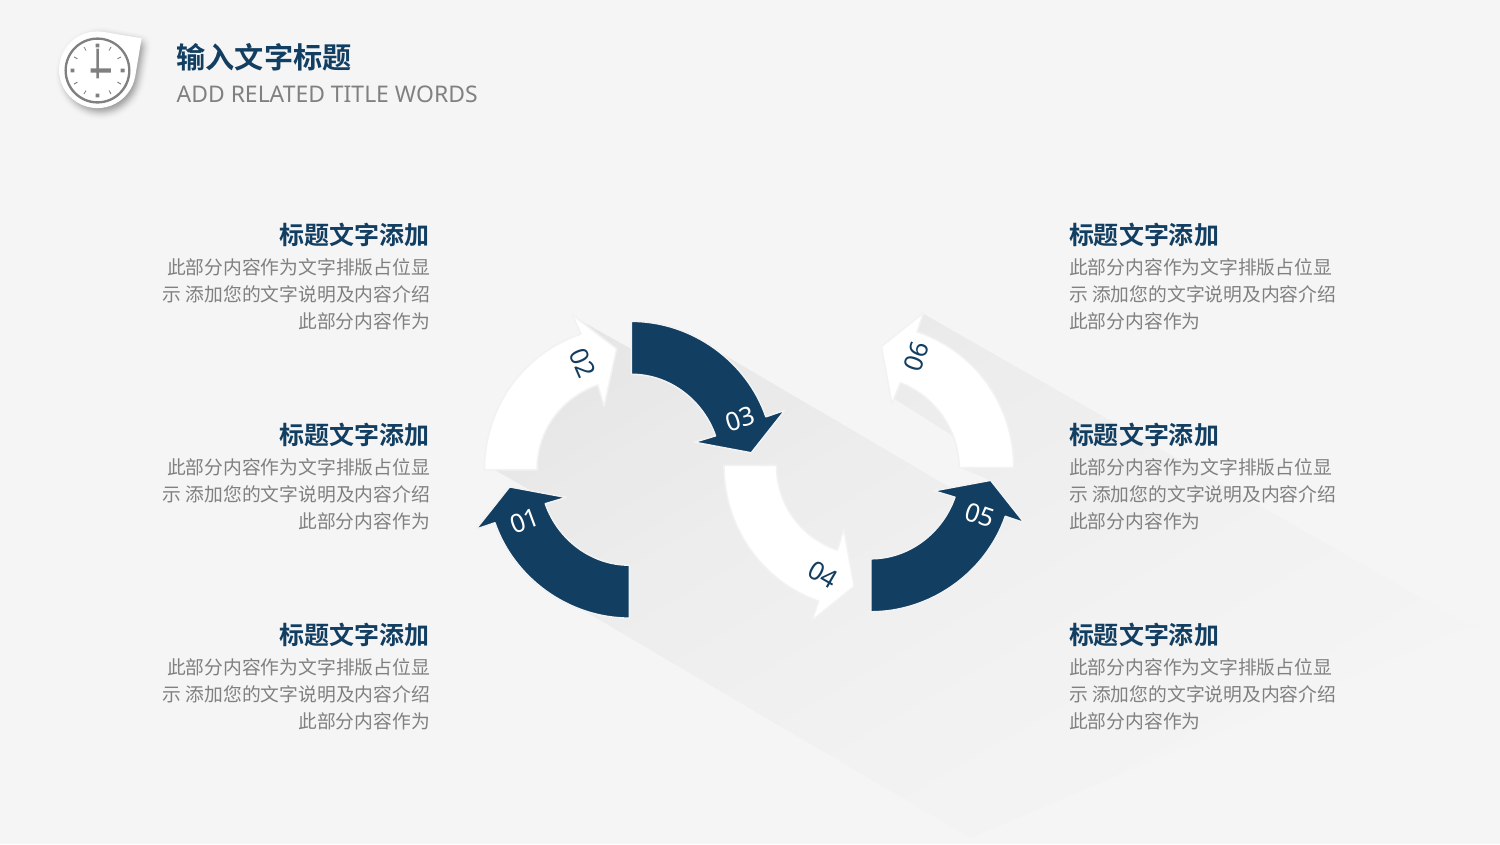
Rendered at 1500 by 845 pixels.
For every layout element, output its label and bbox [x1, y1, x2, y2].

text_box [611, 371, 1481, 840]
text_box [475, 312, 1025, 621]
text_box [145, 405, 445, 540]
text_box [1054, 205, 1353, 339]
text_box [145, 605, 445, 740]
text_box [1054, 405, 1353, 540]
text_box [1054, 605, 1353, 742]
text_box [145, 205, 445, 342]
